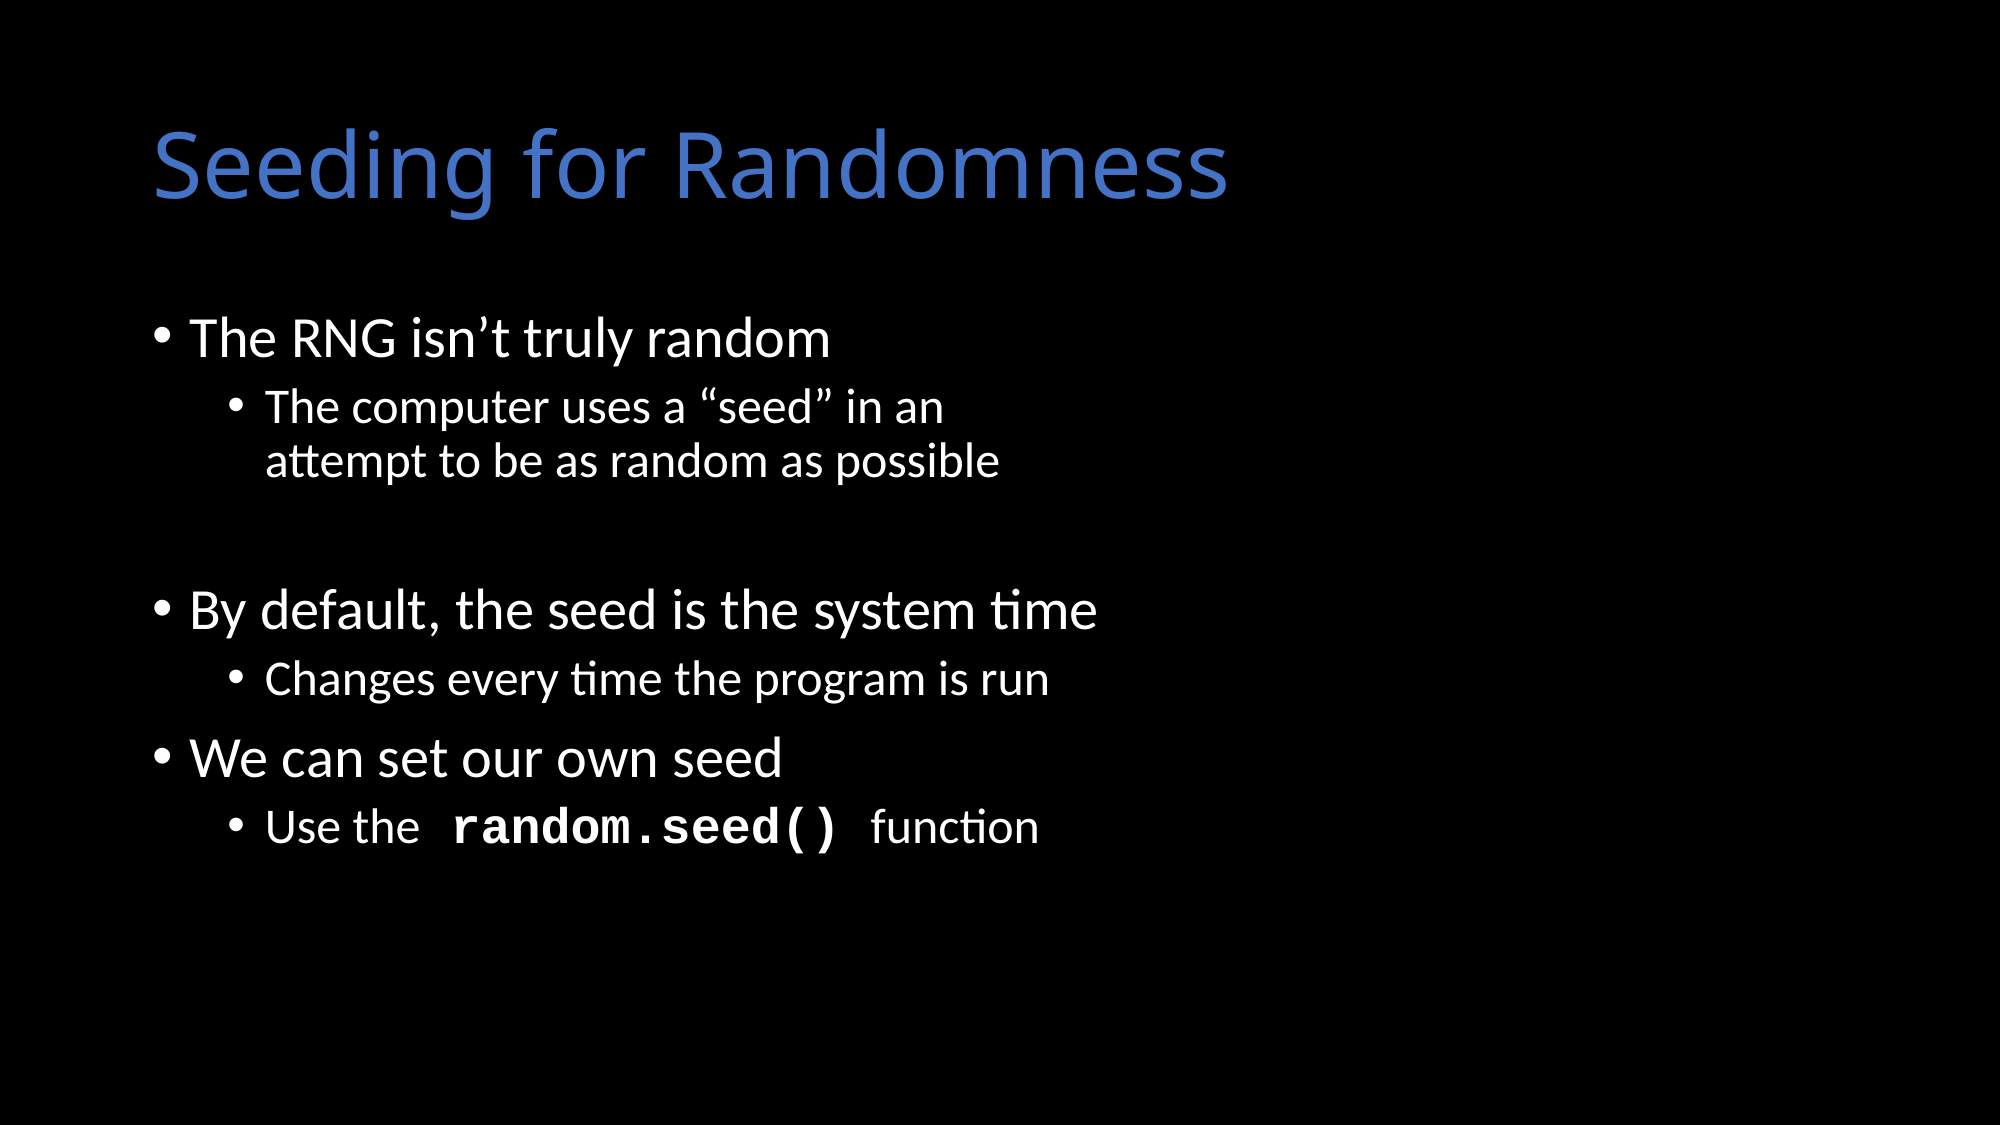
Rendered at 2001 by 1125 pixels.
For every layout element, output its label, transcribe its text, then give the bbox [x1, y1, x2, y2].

list The RNG isn’t truly random The computer uses a “seed” in an attempt to be as random as possible By default, the seed is the system time Changes every time the program is run We can set our own seed Use the random.seed() function [137, 299, 1863, 1014]
title Seeding for Randomness [137, 59, 1863, 278]
